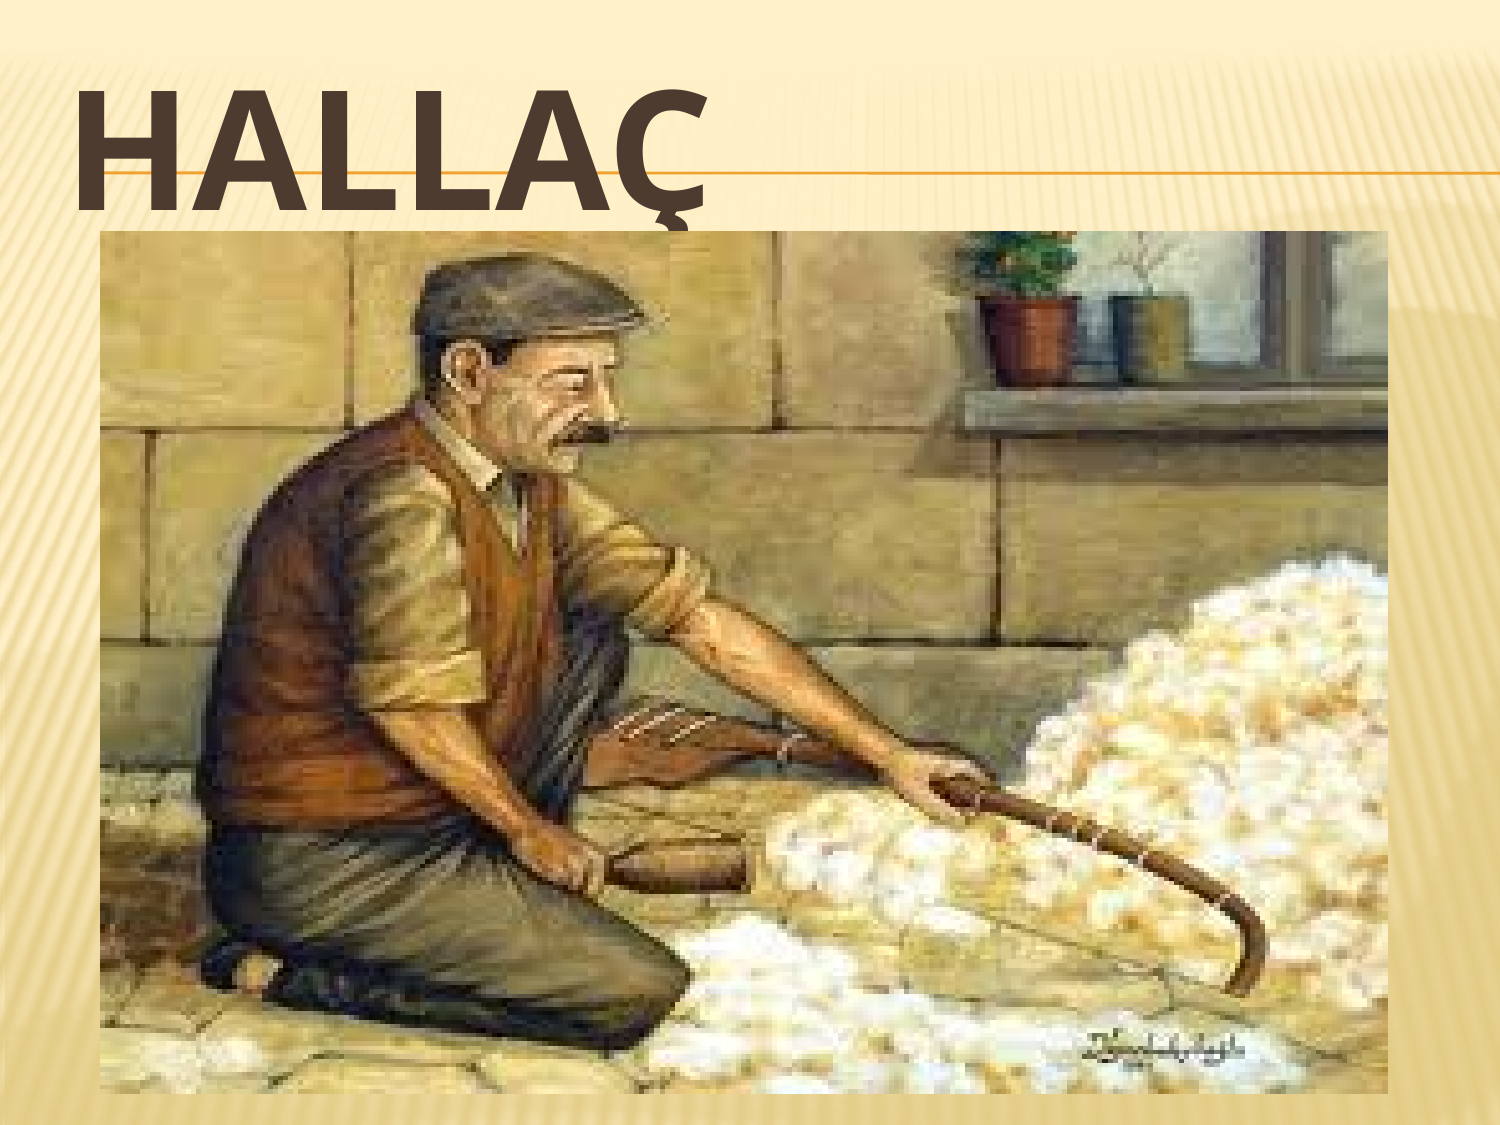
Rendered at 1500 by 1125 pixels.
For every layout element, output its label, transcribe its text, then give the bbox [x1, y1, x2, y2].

title HALLAÇ [50, 75, 1475, 213]
picture [99, 231, 1389, 1095]
